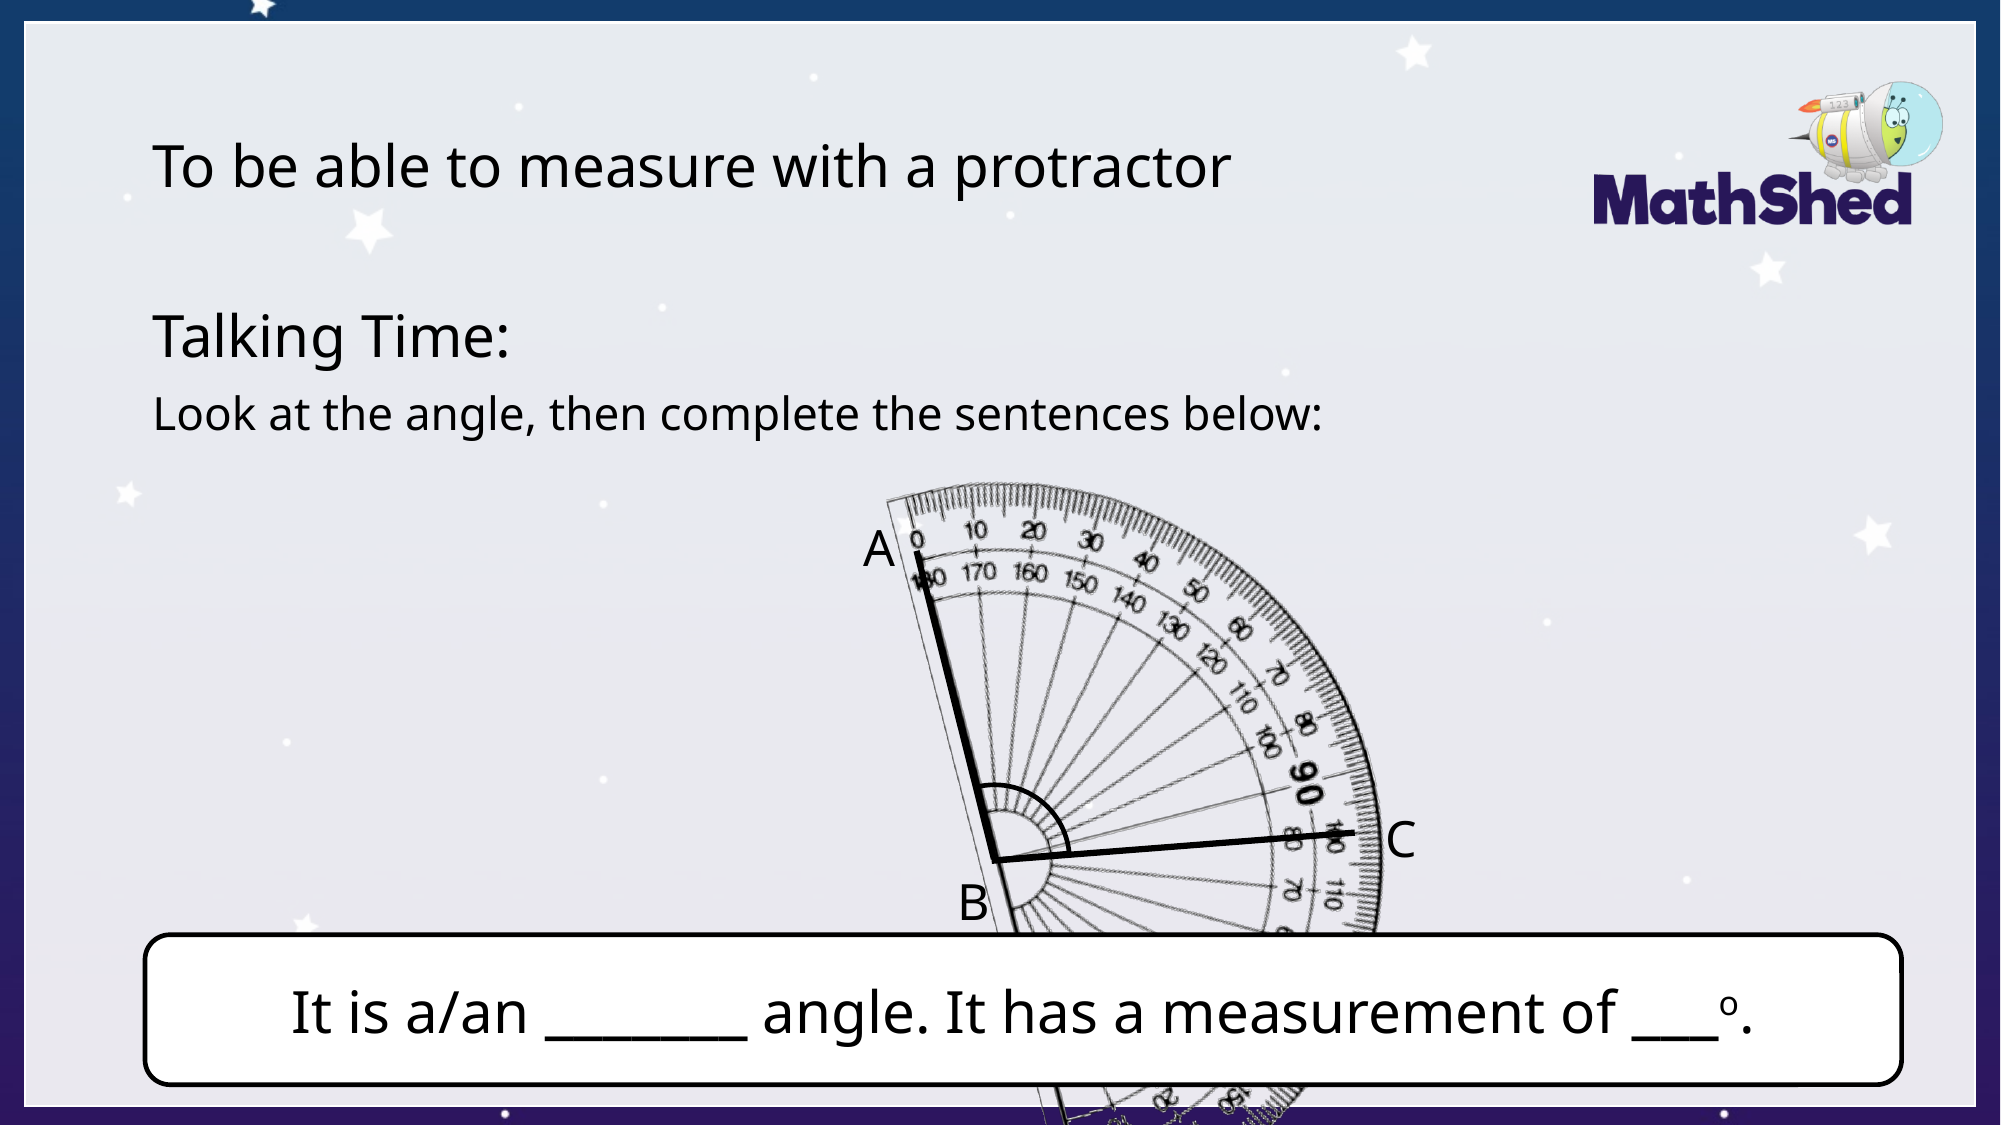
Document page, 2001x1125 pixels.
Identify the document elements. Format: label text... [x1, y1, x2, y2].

text_box It is a/an _______ angle. It has a measurement of ___o. [143, 933, 1903, 1086]
list Talking Time: Look at the angle, then complete the sentences below: [137, 299, 1863, 1014]
picture [0, 0, 2001, 1125]
title To be able to measure with a protractor [137, 59, 1578, 278]
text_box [916, 550, 994, 859]
text_box A [848, 509, 911, 584]
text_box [991, 832, 1355, 861]
